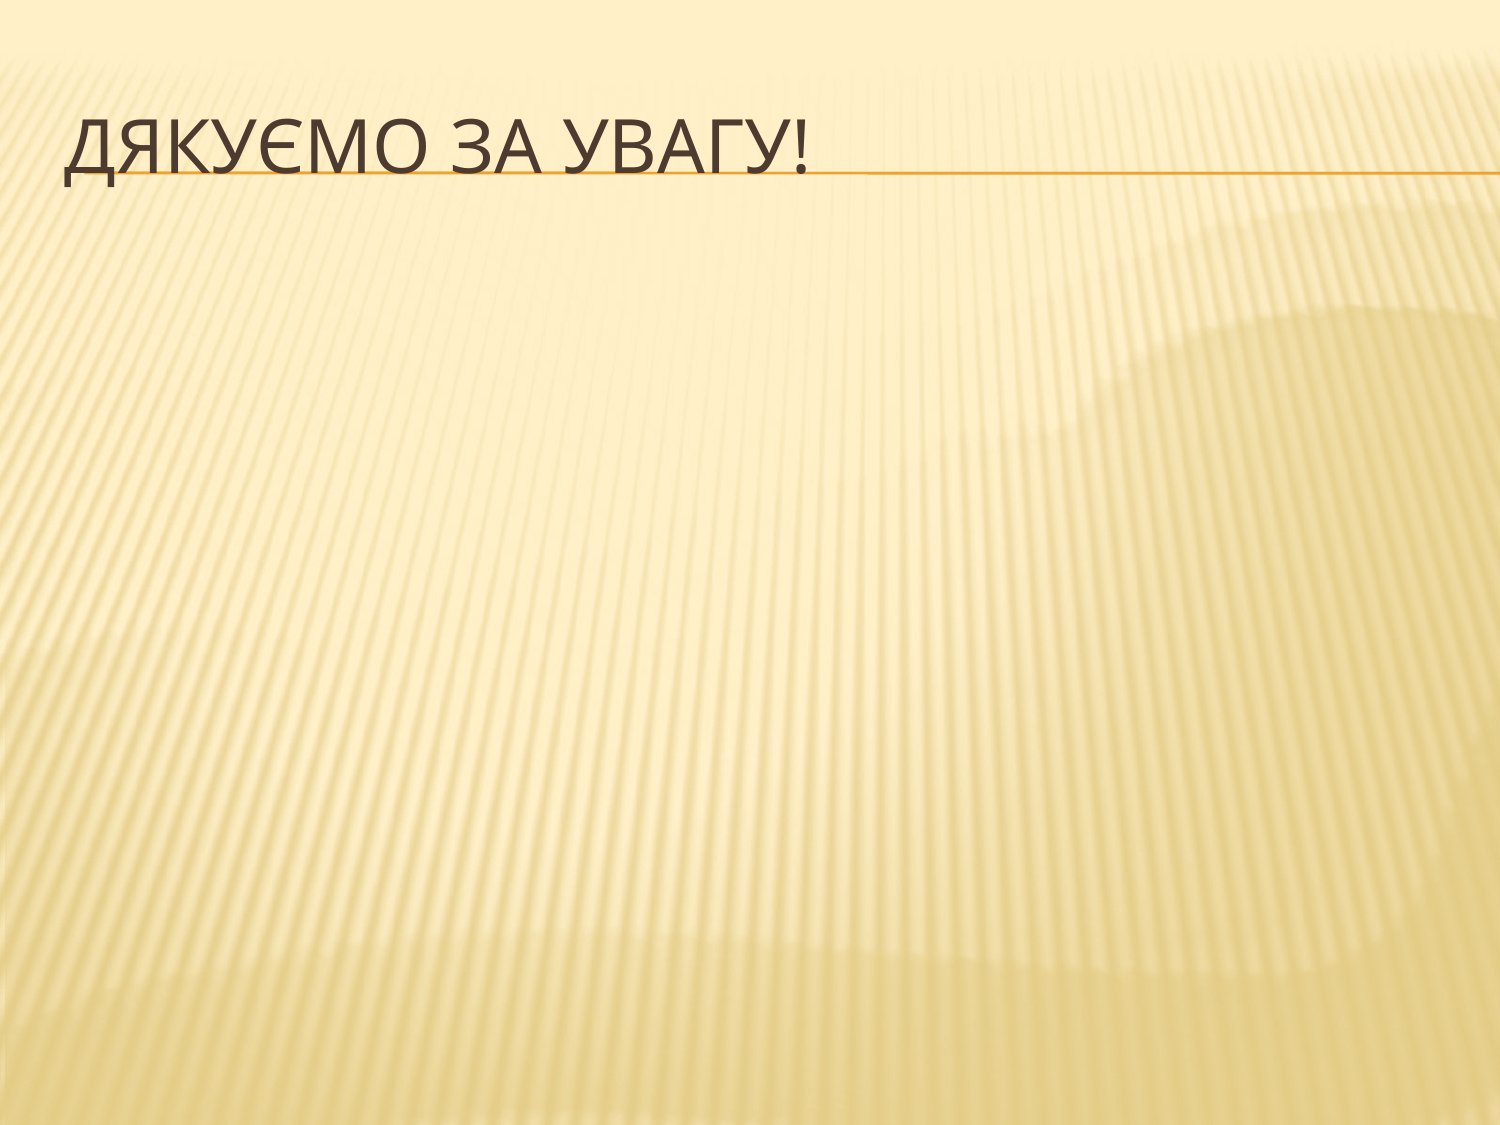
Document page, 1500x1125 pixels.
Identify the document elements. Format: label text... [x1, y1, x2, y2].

title Дякуємо за увагу! [50, 75, 1475, 213]
